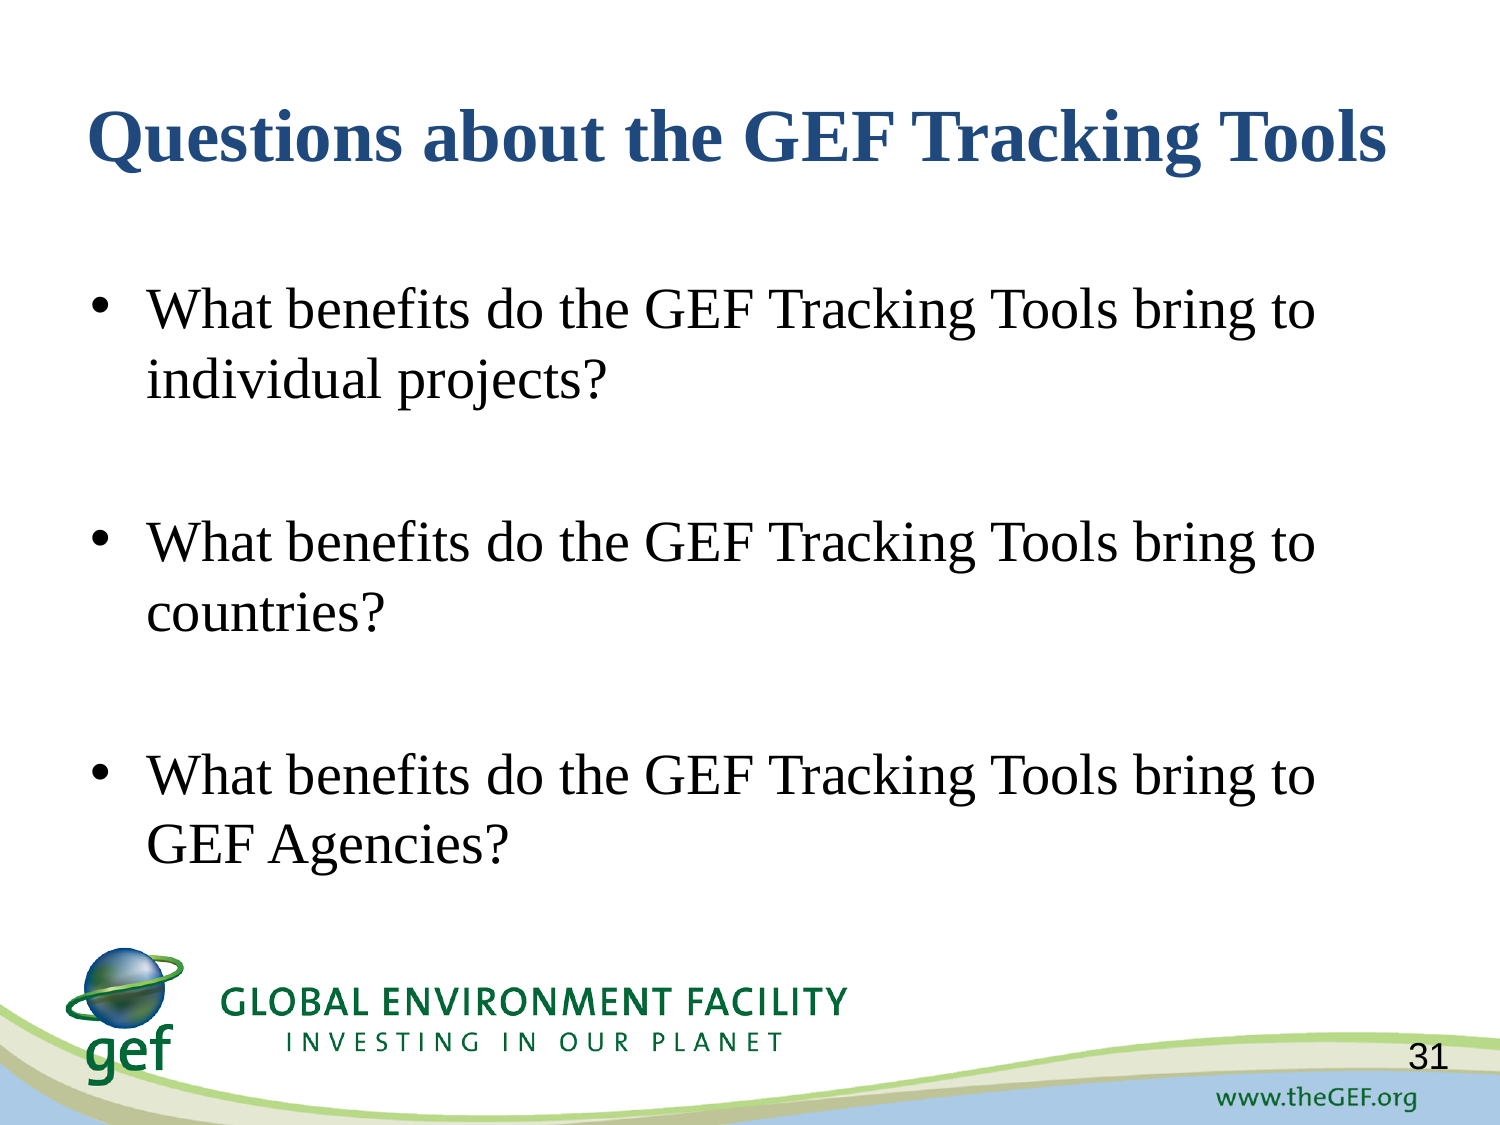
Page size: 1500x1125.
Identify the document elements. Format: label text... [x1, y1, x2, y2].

slide_number 31 [1374, 1012, 1500, 1095]
picture [0, 920, 1500, 1125]
title Questions about the GEF Tracking Tools [62, 37, 1413, 226]
list What benefits do the GEF Tracking Tools bring to individual projects? What benefits do the GEF Tracking Tools bring to countries? What benefits do the GEF Tracking Tools bring to GEF Agencies? [74, 262, 1454, 1006]
